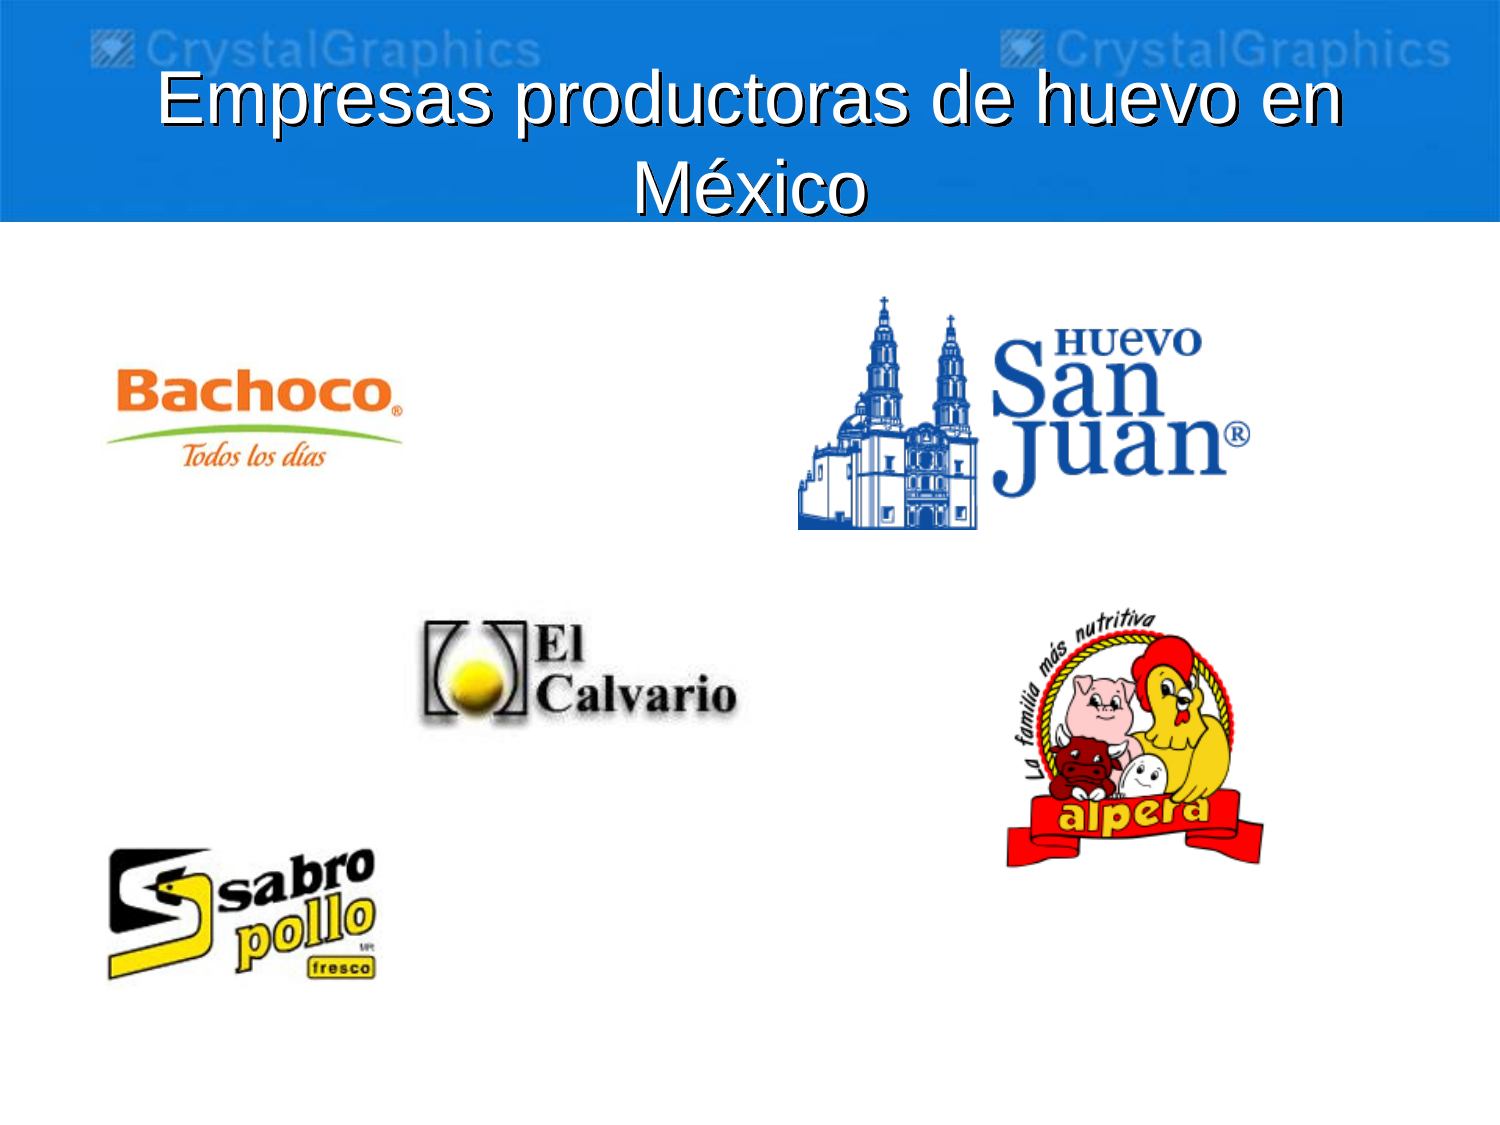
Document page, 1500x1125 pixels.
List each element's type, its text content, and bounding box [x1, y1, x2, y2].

picture [0, 0, 1500, 222]
picture [101, 837, 384, 991]
picture [797, 295, 1252, 530]
text_box [0, 222, 1500, 1125]
title Empresas productoras de huevo en México [74, 44, 1426, 222]
picture [1001, 603, 1271, 873]
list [403, 506, 760, 863]
picture [99, 298, 421, 540]
